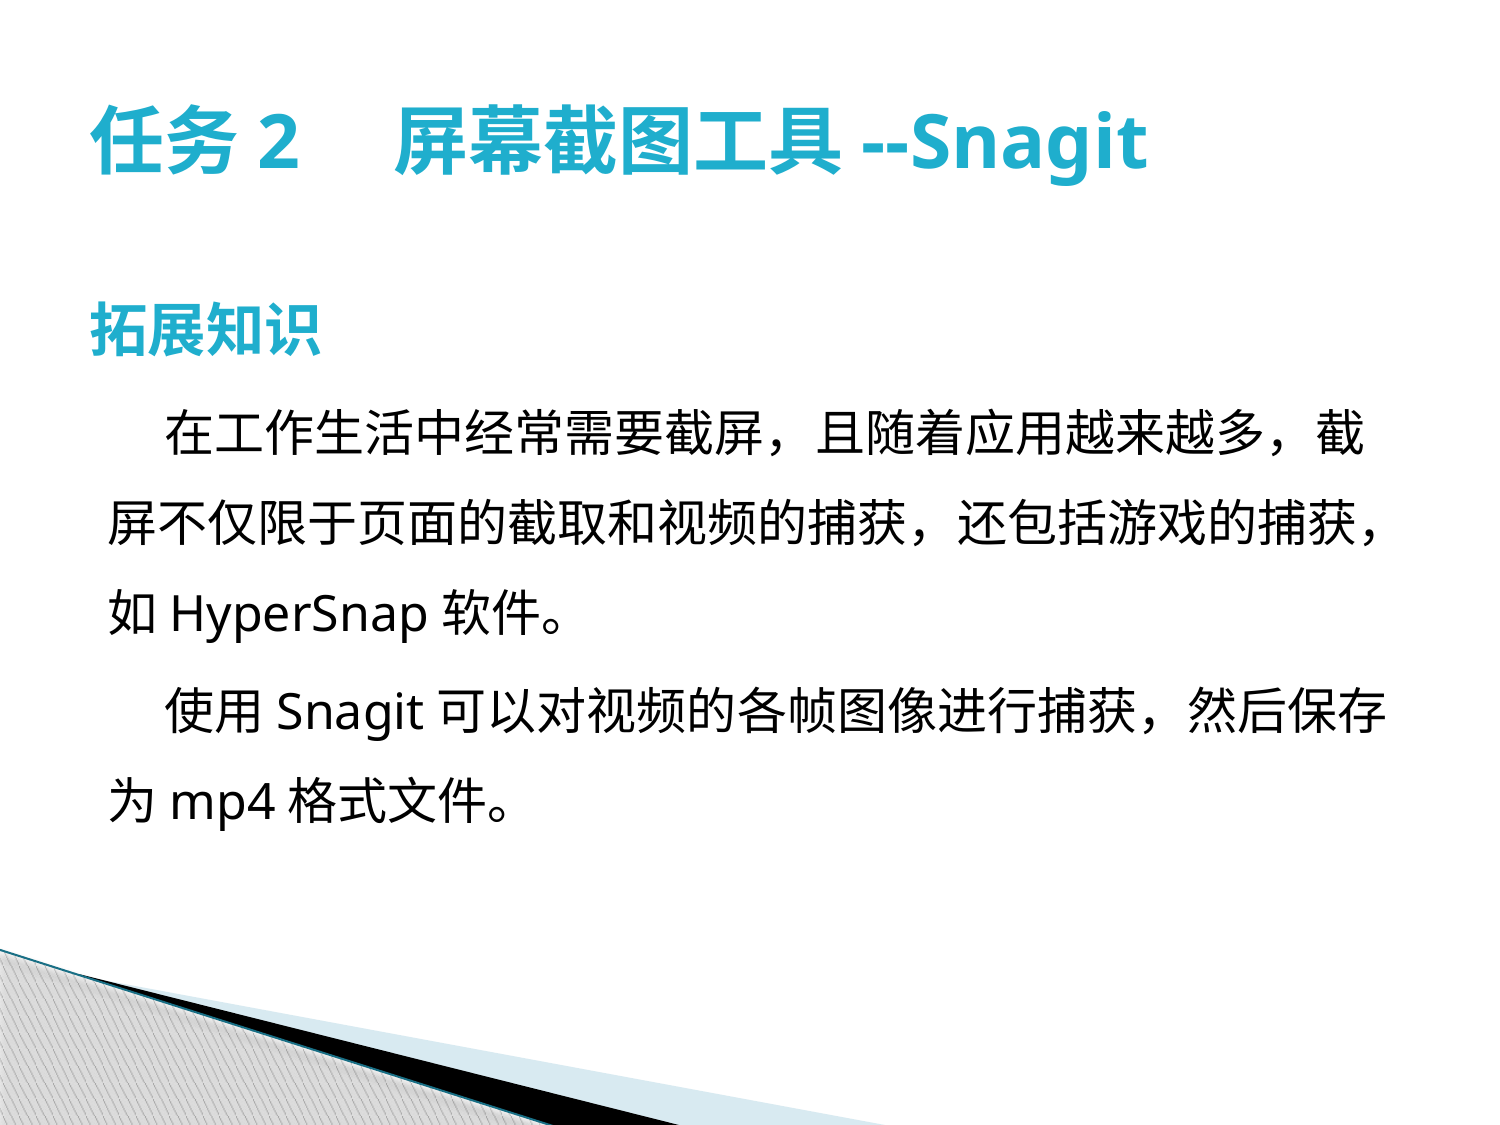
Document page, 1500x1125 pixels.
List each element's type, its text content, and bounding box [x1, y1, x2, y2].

list 拓展知识 在工作生活中经常需要截屏，且随着应用越来越多，截屏不仅限于页面的截取和视频的捕获，还包括游戏的捕获，如HyperSnap软件。 使用Snagit可以对视频的各帧图像进行捕获，然后保存为mp4格式文件。 [75, 243, 1425, 1012]
title 任务2 屏幕截图工具--Snagit [75, 45, 1425, 233]
